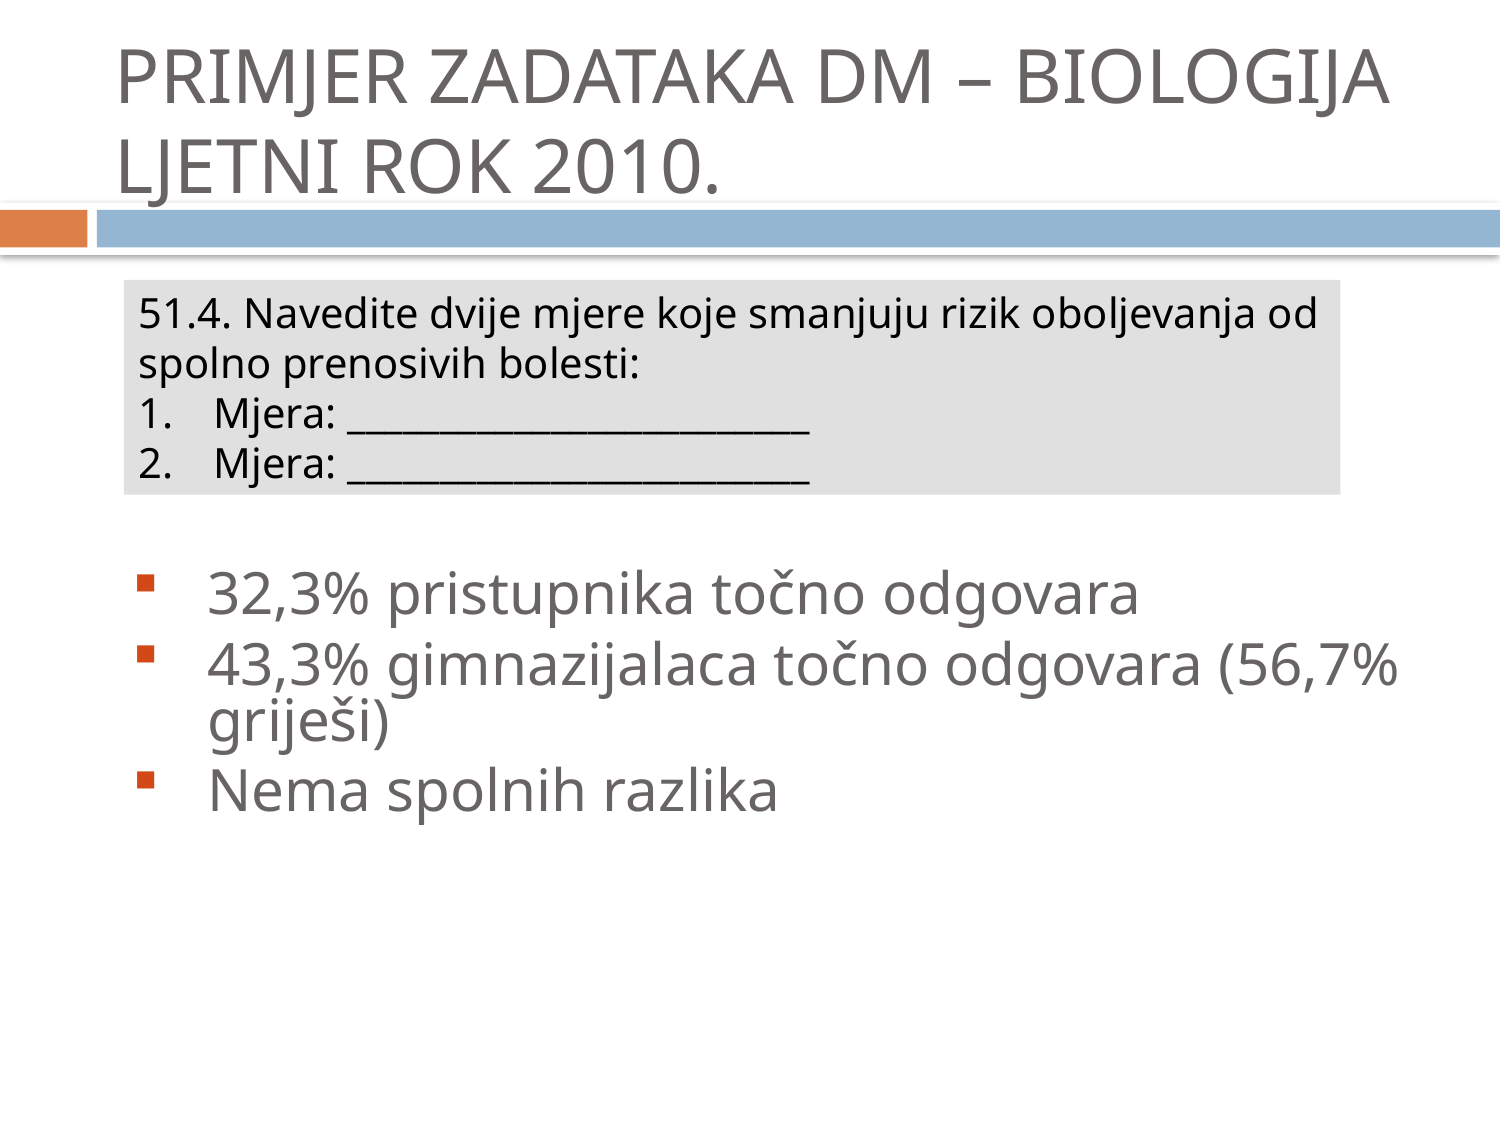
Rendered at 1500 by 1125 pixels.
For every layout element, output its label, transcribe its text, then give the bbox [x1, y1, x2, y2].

title PRIMJER ZADATAKA DM – BIOLOGIJA LJETNI ROK 2010. [99, 37, 1438, 201]
text_box 32,3% pristupnika točno odgovara 43,3% gimnazijalaca točno odgovara (56,7% griješi) Nema spolnih razlika [117, 562, 1453, 870]
text_box 51.4. Navedite dvije mjere koje smanjuju rizik oboljevanja od spolno prenosivih bolesti: Mjera: _________________________ Mjera: _________________________ [123, 279, 1341, 495]
